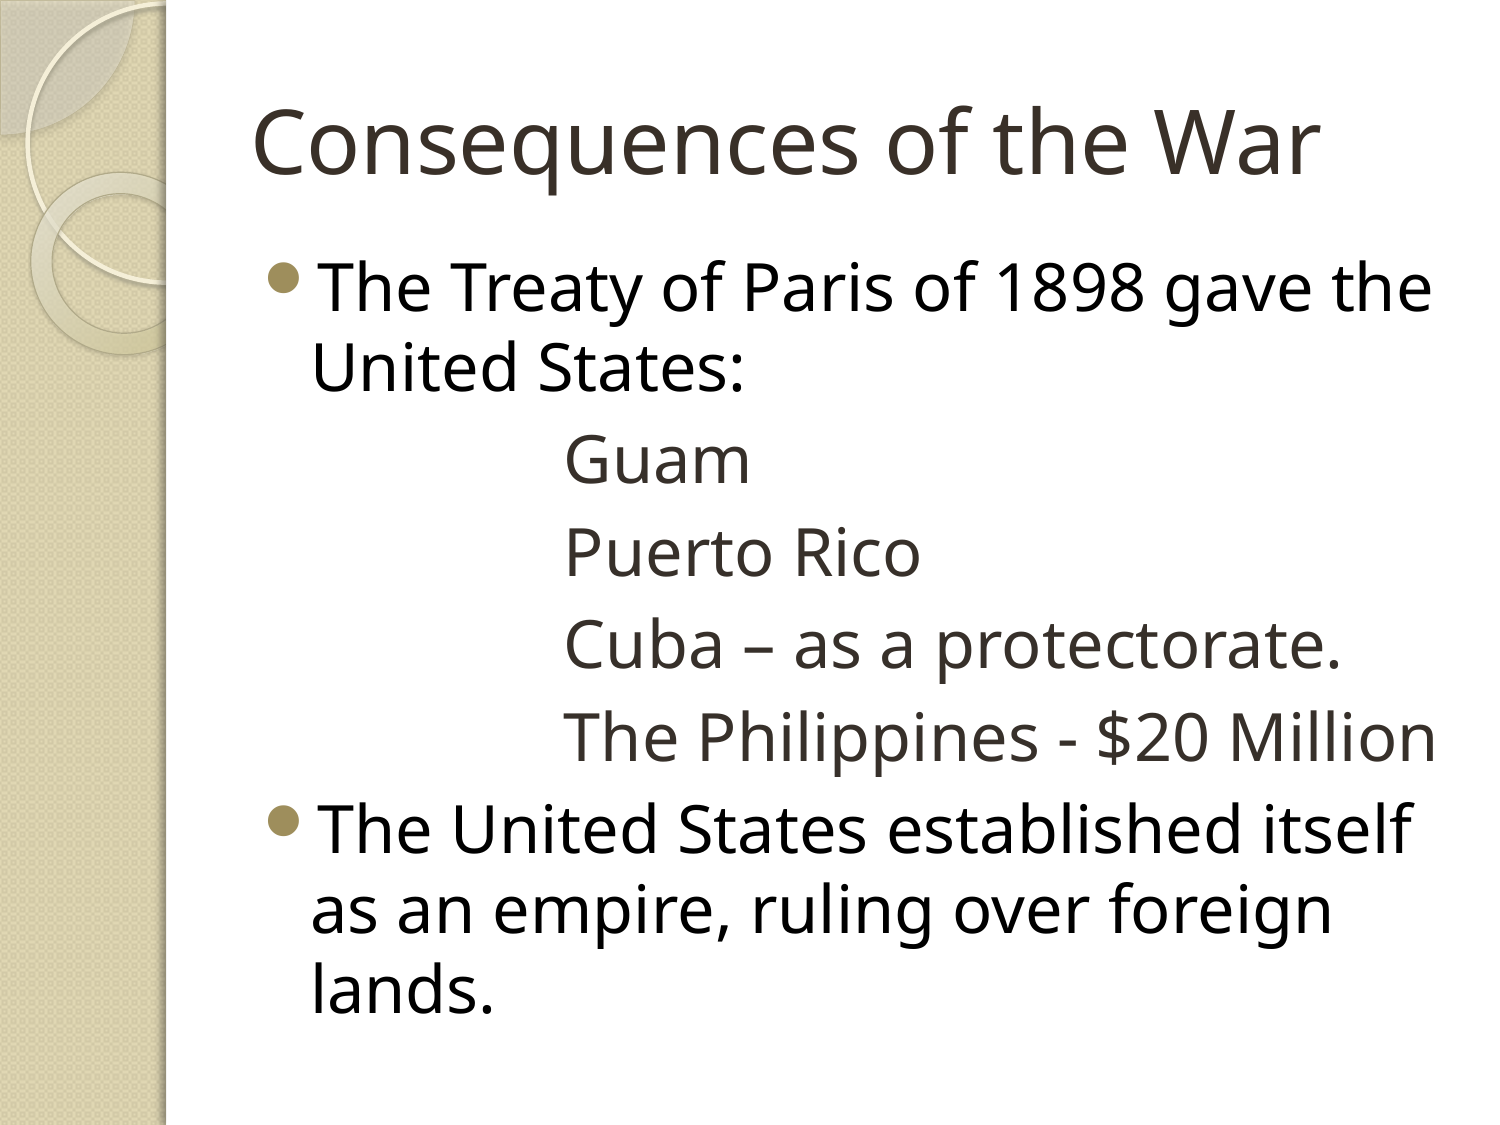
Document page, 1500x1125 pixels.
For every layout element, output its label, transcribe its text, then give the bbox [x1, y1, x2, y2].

title Consequences of the War [235, 45, 1466, 233]
list The Treaty of Paris of 1898 gave the United States: Guam Puerto Rico Cuba – as a protectorate. The Philippines - $20 Million The United States established itself as an empire, ruling over foreign lands. [235, 237, 1466, 1025]
